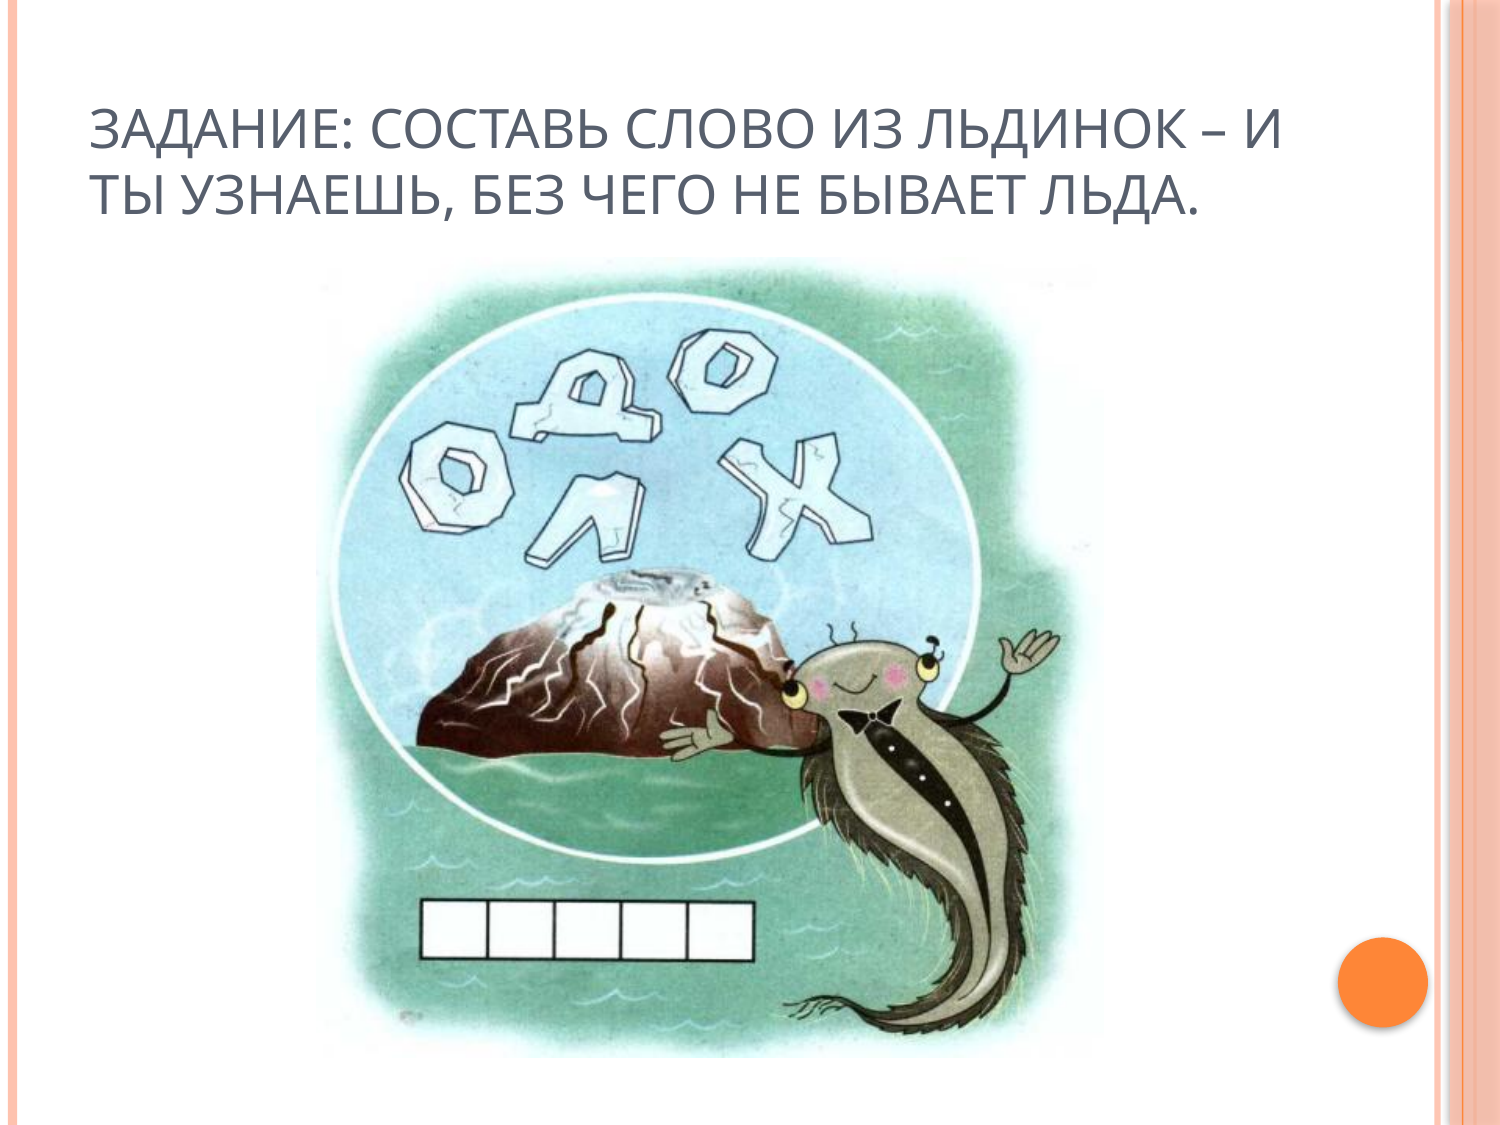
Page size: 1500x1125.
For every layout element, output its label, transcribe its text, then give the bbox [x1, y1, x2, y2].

title Задание: Составь слово из льдинок – и ты узнаешь, без чего не бывает льда. [75, 45, 1300, 233]
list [315, 257, 1105, 1058]
